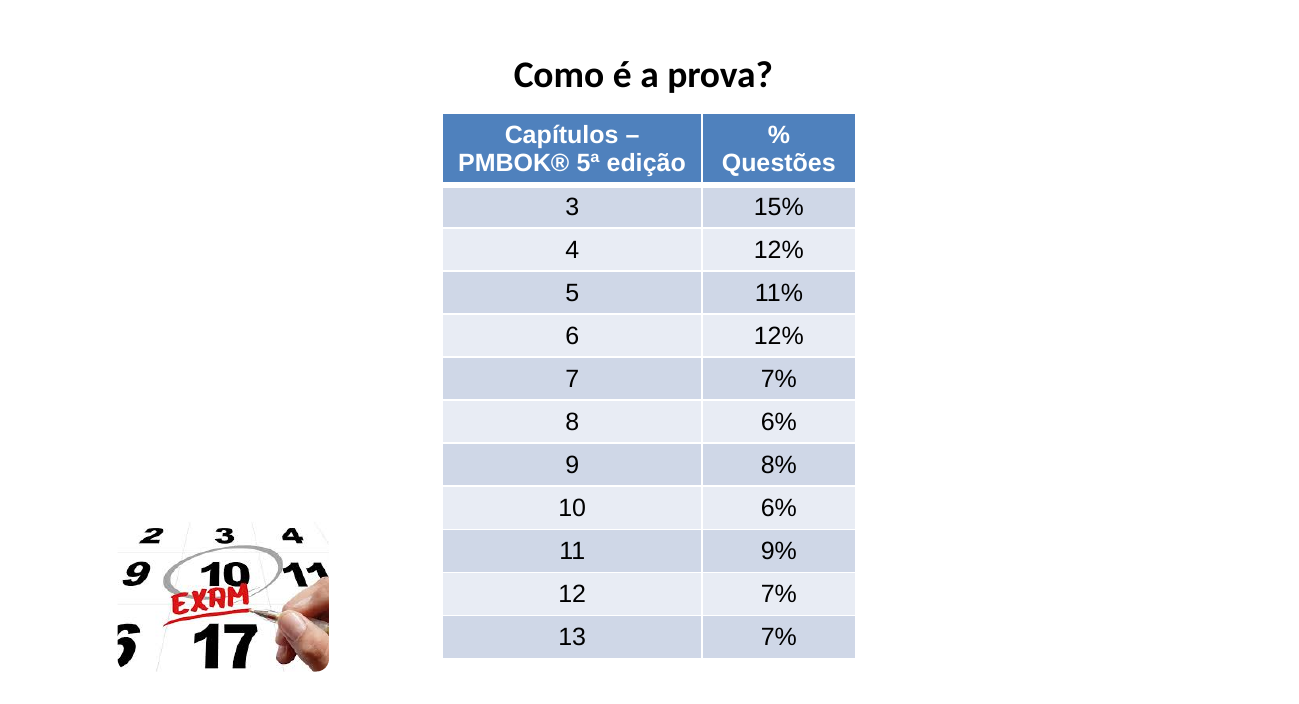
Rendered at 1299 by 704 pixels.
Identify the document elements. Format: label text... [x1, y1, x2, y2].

table_header % Questões [703, 114, 855, 182]
table_cell 11 [443, 530, 701, 572]
table_cell 13 [443, 616, 701, 658]
table_cell 6 [443, 315, 701, 356]
table_cell 10 [443, 487, 701, 529]
table_cell 6% [703, 401, 855, 442]
table_cell 6% [703, 487, 855, 529]
table_cell 12% [703, 229, 855, 270]
table_header Capítulos – PMBOK® 5ª edição [443, 114, 701, 182]
table_cell 7% [703, 358, 855, 399]
table_cell 4 [443, 229, 701, 270]
picture [117, 521, 330, 672]
table_cell 5 [443, 272, 701, 313]
table_cell 3 [443, 188, 701, 227]
table_cell 11% [703, 272, 855, 313]
table_cell 7% [703, 573, 855, 615]
table_cell 12% [703, 315, 855, 356]
table_cell 7 [443, 358, 701, 399]
table_cell 8 [443, 401, 701, 442]
table_cell 7% [703, 616, 855, 658]
table_cell 15% [703, 188, 855, 227]
table_cell 9% [703, 530, 855, 572]
table_cell 12 [443, 573, 701, 615]
table_cell 8% [703, 444, 855, 485]
table_cell 9 [443, 444, 701, 485]
text_box Como é a prova? [0, 44, 1293, 92]
